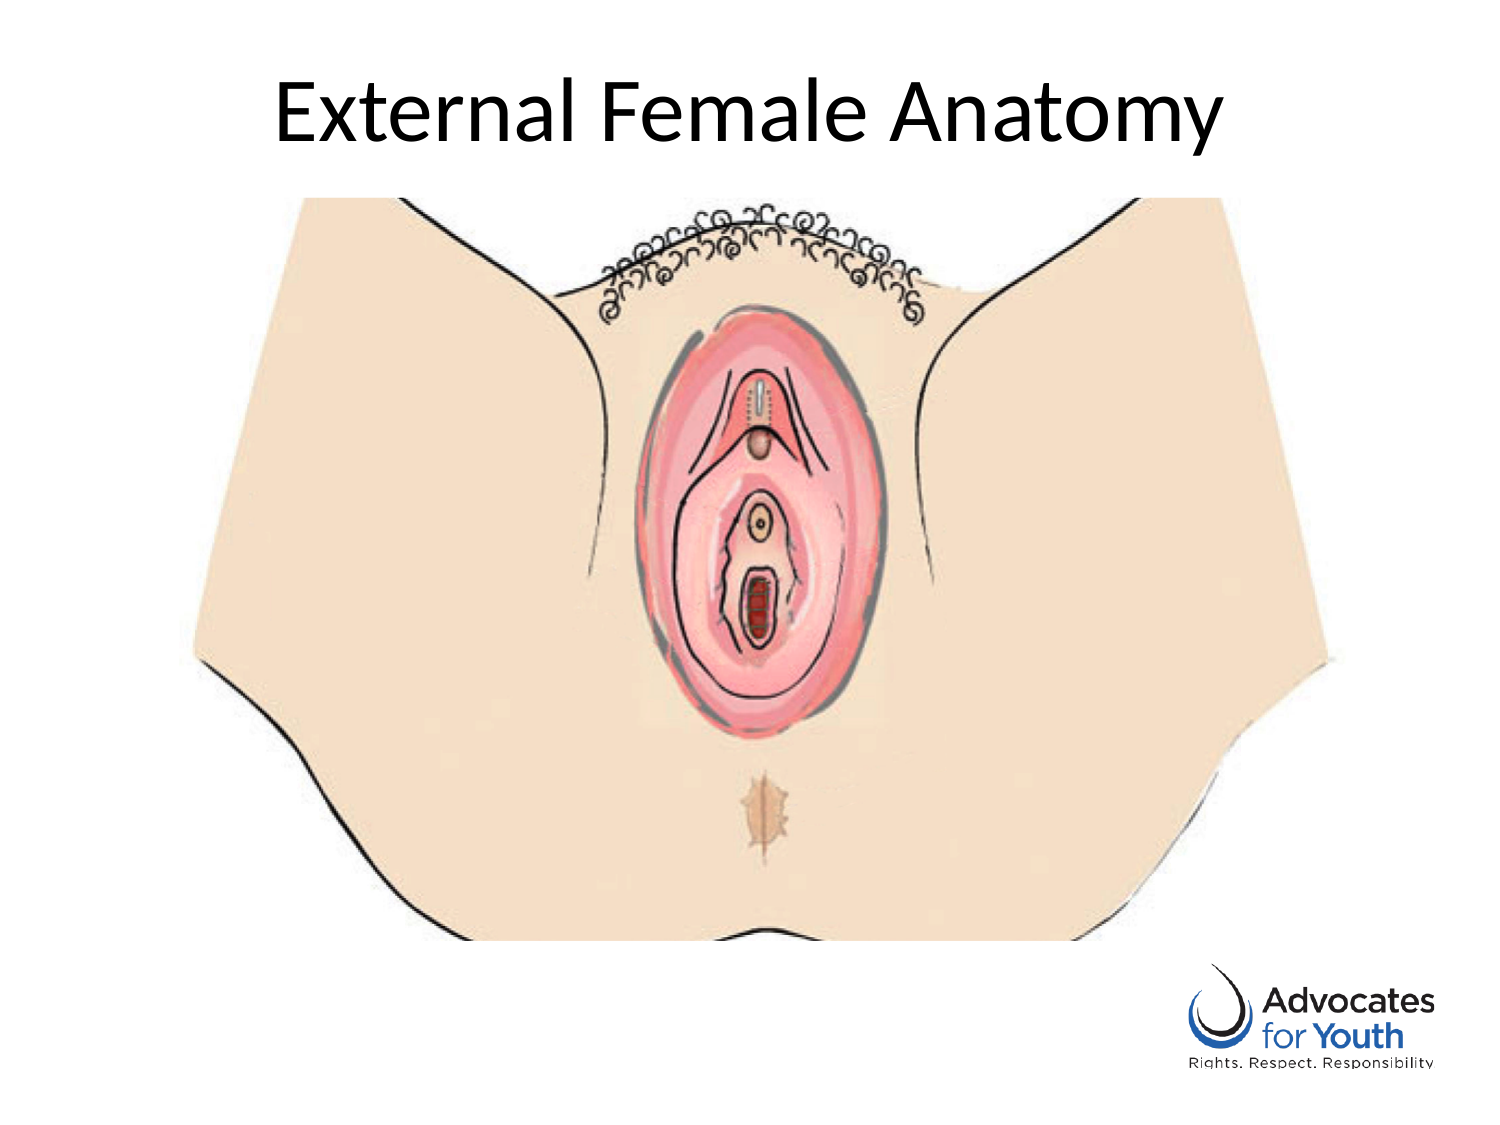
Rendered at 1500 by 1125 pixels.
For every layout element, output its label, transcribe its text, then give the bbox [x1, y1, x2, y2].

title External Female Anatomy [0, 11, 1500, 199]
picture [1188, 962, 1435, 1069]
picture [109, 197, 1403, 942]
